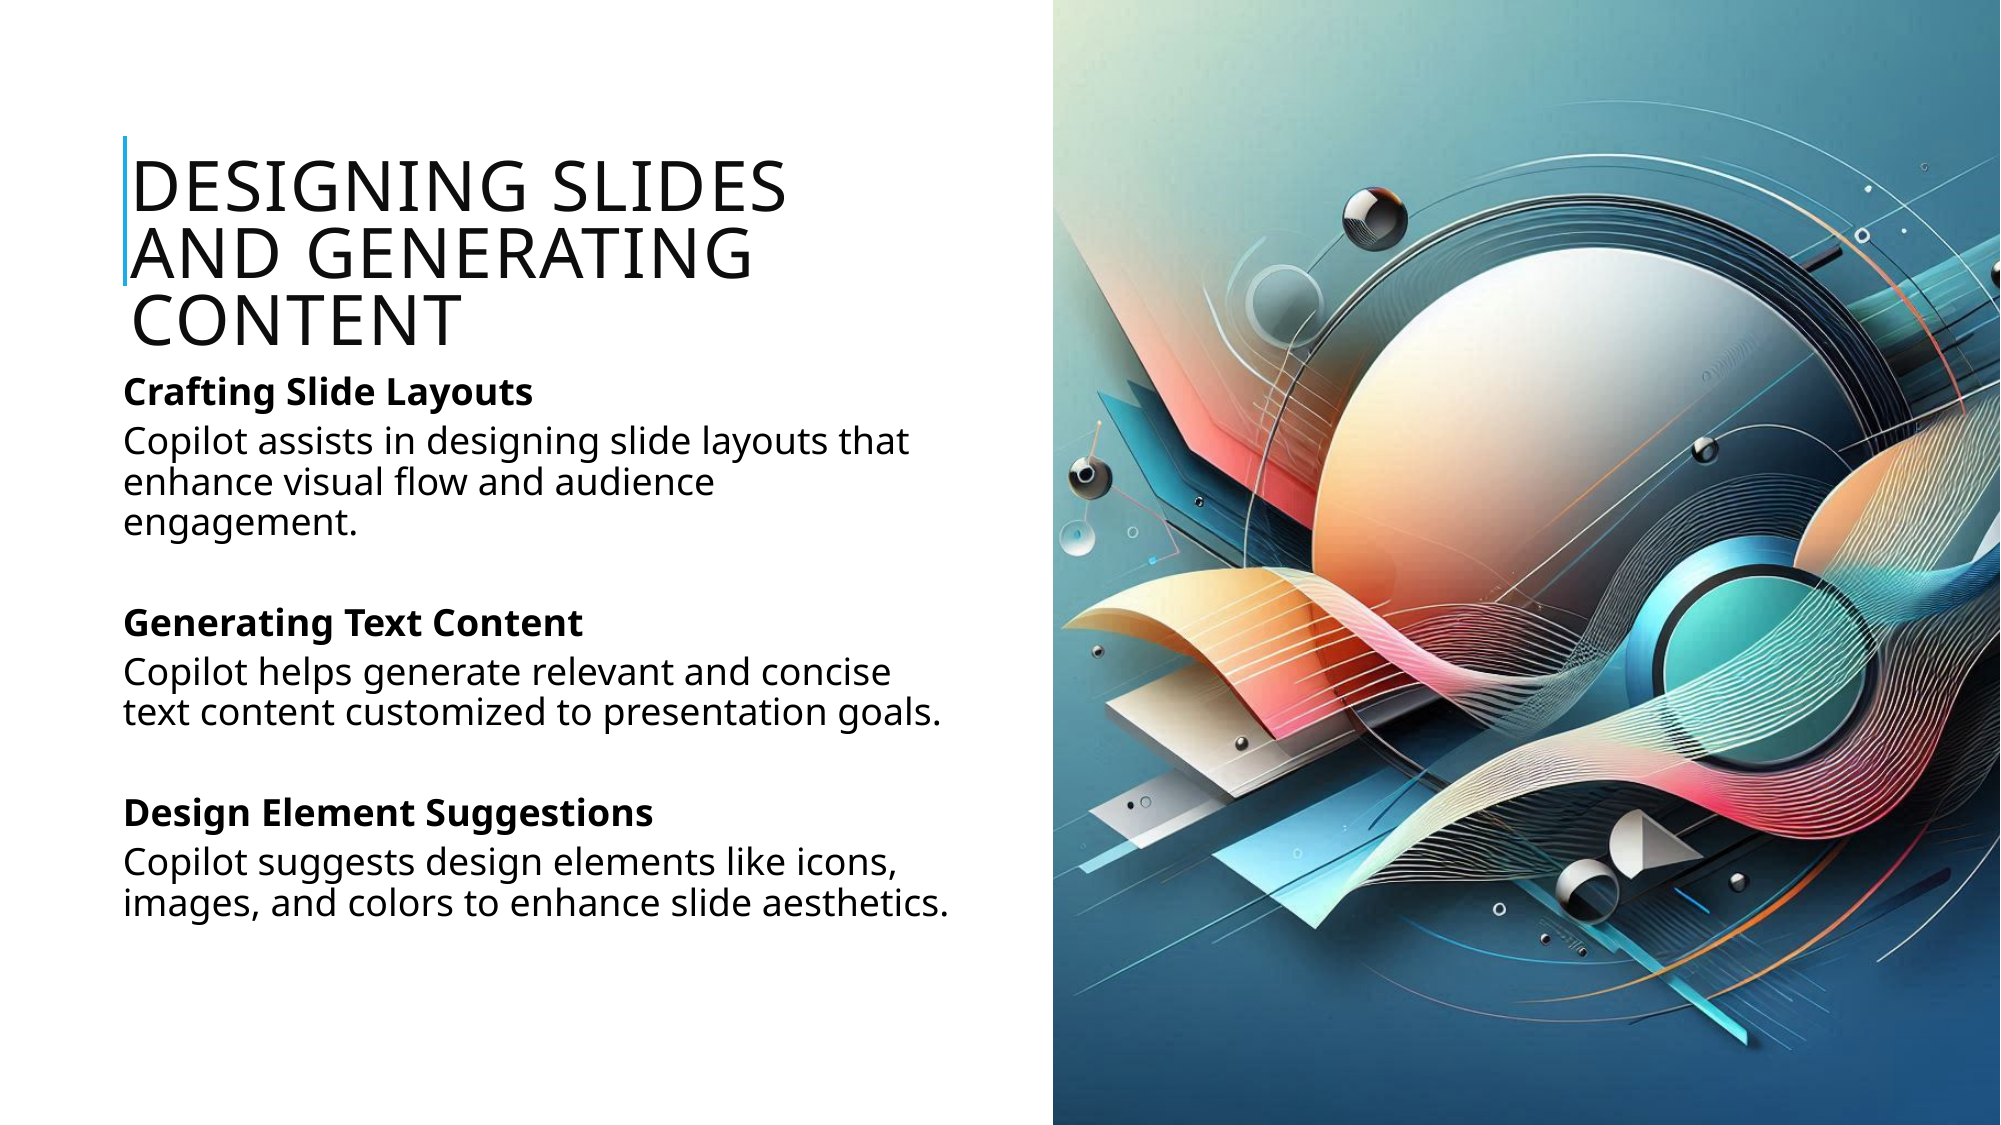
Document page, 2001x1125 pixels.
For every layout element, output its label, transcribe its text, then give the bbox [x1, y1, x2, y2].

list Crafting Slide Layouts Copilot assists in designing slide layouts that enhance visual flow and audience engagement. Generating Text Content Copilot helps generate relevant and concise text content customized to presentation goals. Design Element Suggestions Copilot suggests design elements like icons, images, and colors to enhance slide aesthetics. [115, 366, 968, 1011]
title Designing Slides and Generating Content [115, 149, 968, 366]
picture [1052, 0, 2000, 1125]
